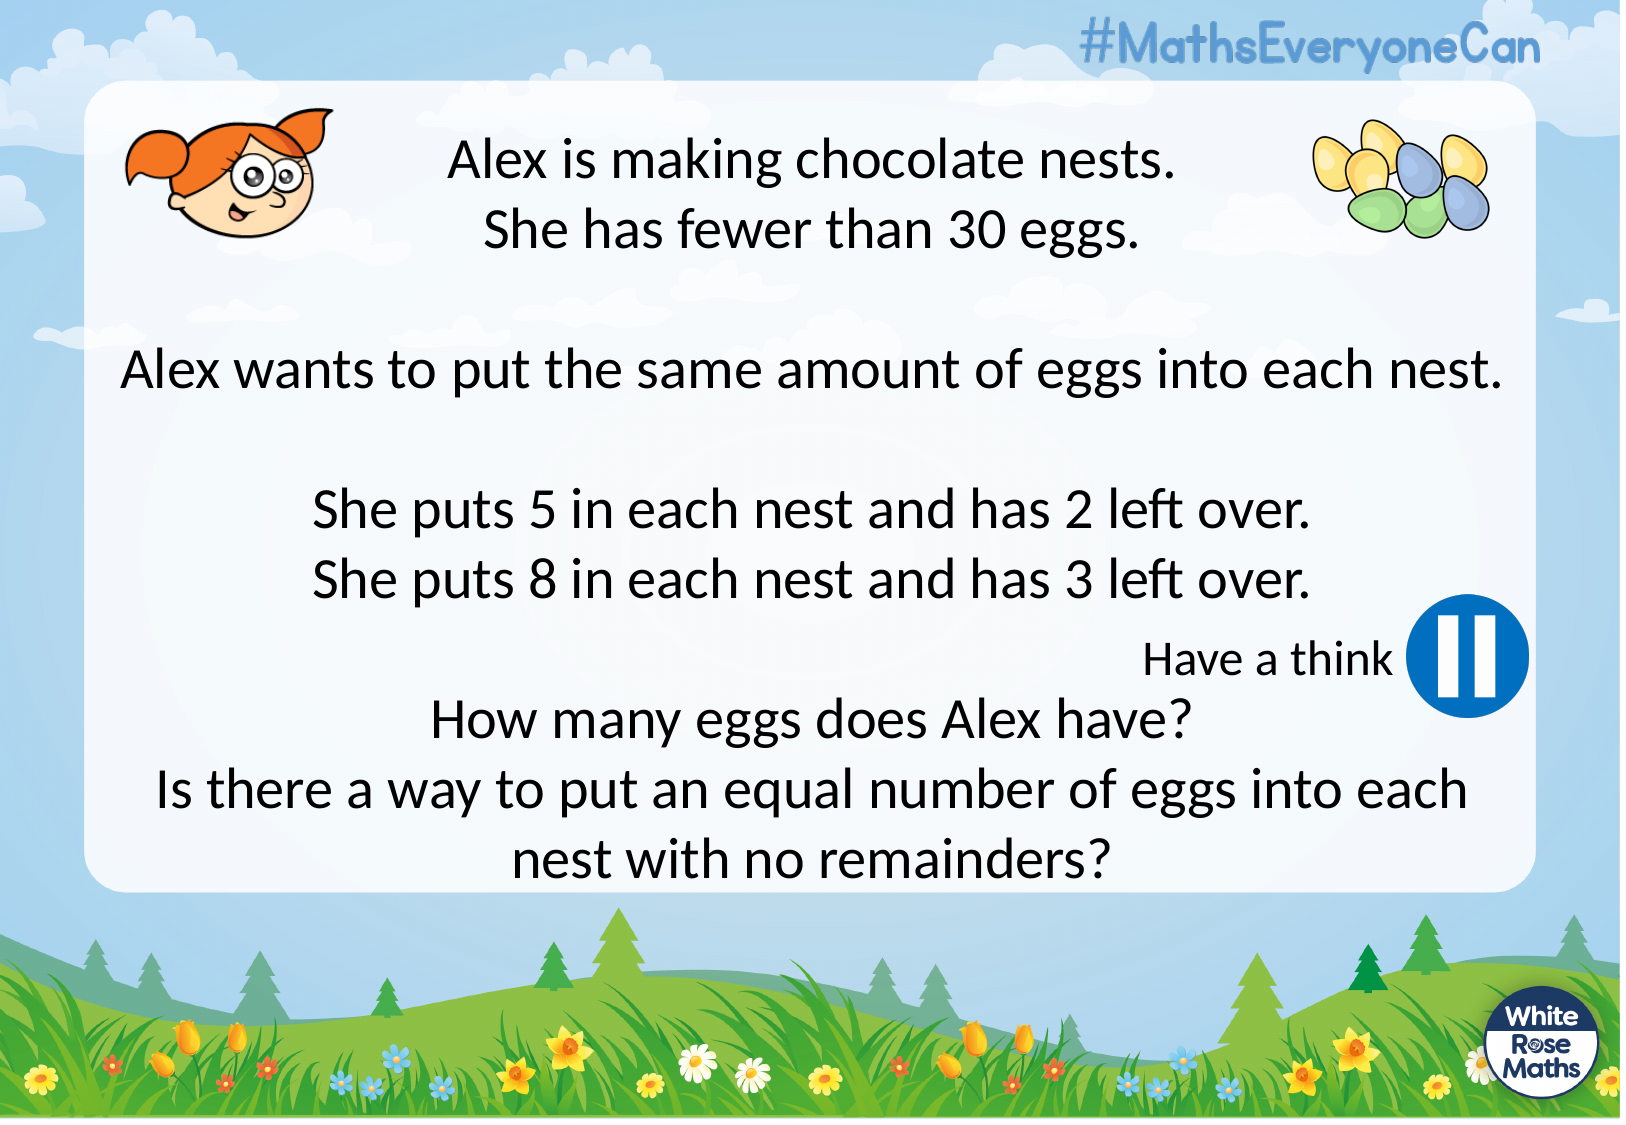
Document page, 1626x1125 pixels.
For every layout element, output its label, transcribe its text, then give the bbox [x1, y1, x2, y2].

picture [0, 0, 1626, 1125]
text_box Alex is making chocolate nests. She has fewer than 30 eggs. Alex wants to put the same amount of eggs into each nest. She puts 5 in each nest and has 2 left over. She puts 8 in each nest and has 3 left over. How many eggs does Alex have? Is there a way to put an equal number of eggs into each nest with no remainders? [96, 112, 1529, 898]
text_box Have a think [1127, 618, 1406, 693]
